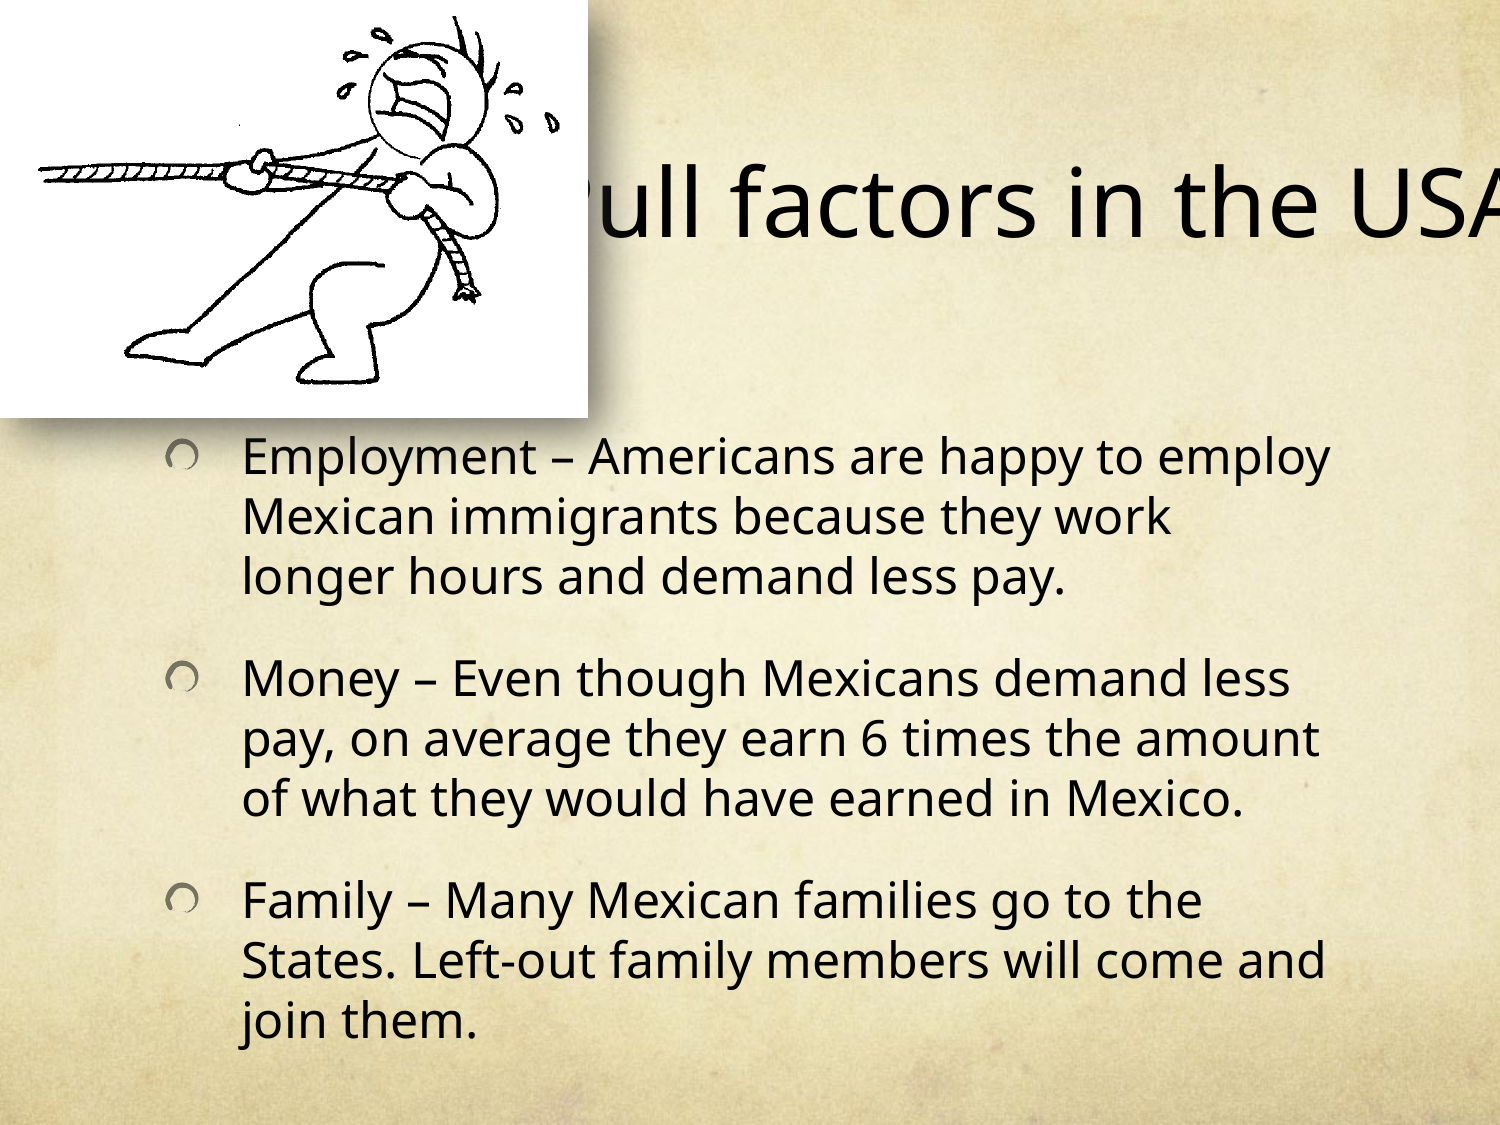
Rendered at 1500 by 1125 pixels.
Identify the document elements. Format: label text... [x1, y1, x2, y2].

picture [0, 0, 1500, 1125]
picture [165, 438, 200, 471]
title Pull factors in the USA [636, 128, 1500, 271]
list Employment – Americans are happy to employ Mexican immigrants because they work longer hours and demand less pay. Money – Even though Mexicans demand less pay, on average they earn 6 times the amount of what they would have earned in Mexico. Family – Many Mexican families go to the States. Left-out family members will come and join them. [150, 417, 1350, 1083]
picture [165, 660, 200, 693]
picture [165, 882, 200, 914]
